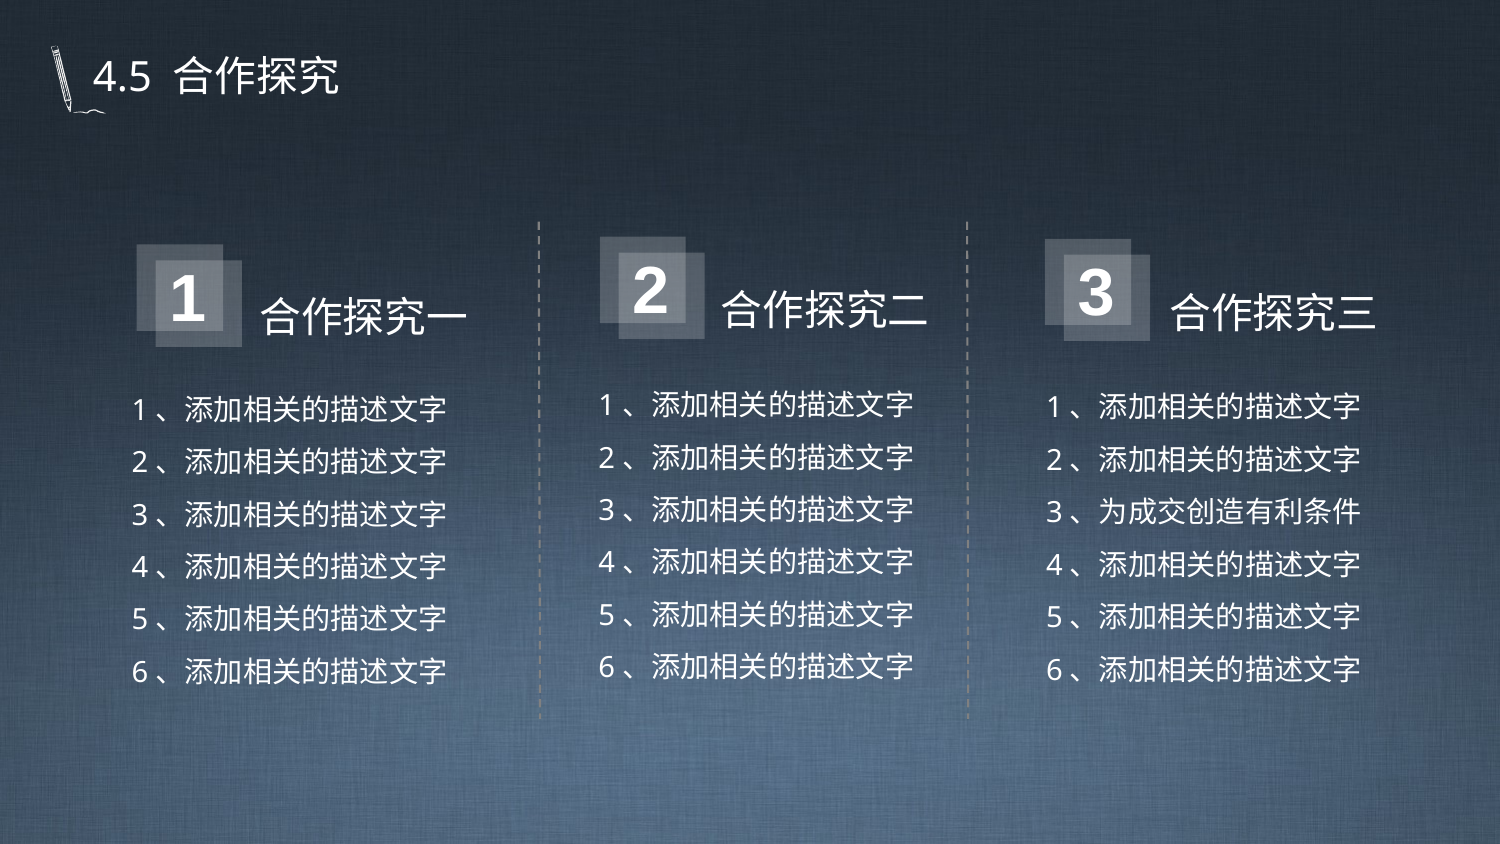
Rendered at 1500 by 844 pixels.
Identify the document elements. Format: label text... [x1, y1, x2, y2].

text_box 合作探究一 [244, 283, 520, 349]
picture [0, 0, 1500, 844]
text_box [599, 236, 705, 340]
text_box 合作探究二 [706, 276, 967, 342]
text_box 合作探究三 [1154, 279, 1415, 345]
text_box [136, 244, 242, 347]
text_box 1、添加相关的描述文字 2、添加相关的描述文字 3、添加相关的描述文字 4、添加相关的描述文字 5、添加相关的描述文字 6、添加相关的描述文字 [583, 361, 1008, 744]
text_box 1、添加相关的描述文字 2、添加相关的描述文字 3、添加相关的描述文字 4、添加相关的描述文字 5、添加相关的描述文字 6、添加相关的描述文字 [116, 366, 483, 696]
text_box 1、添加相关的描述文字 2、添加相关的描述文字 3、为成交创造有利条件 4、添加相关的描述文字 5、添加相关的描述文字 6、添加相关的描述文字 [1031, 363, 1415, 746]
text_box 4.5 合作探究 [78, 42, 649, 108]
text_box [1044, 238, 1151, 341]
